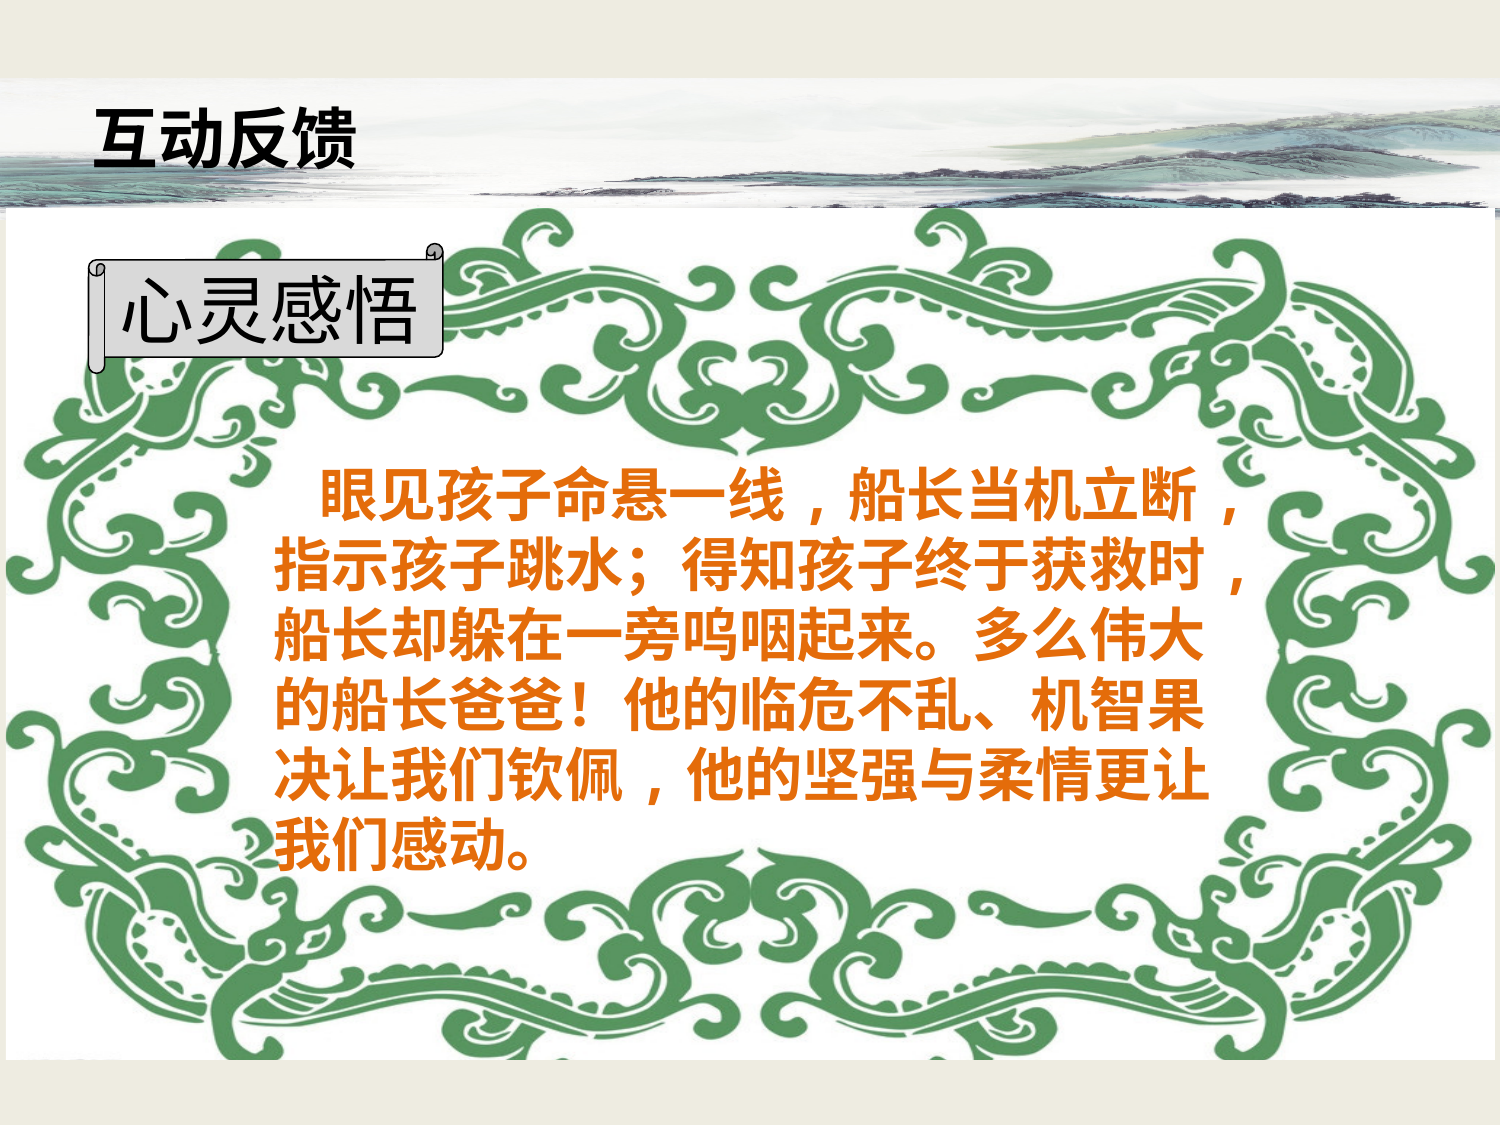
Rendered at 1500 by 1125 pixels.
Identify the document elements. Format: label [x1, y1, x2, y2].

picture [0, 77, 1500, 1060]
